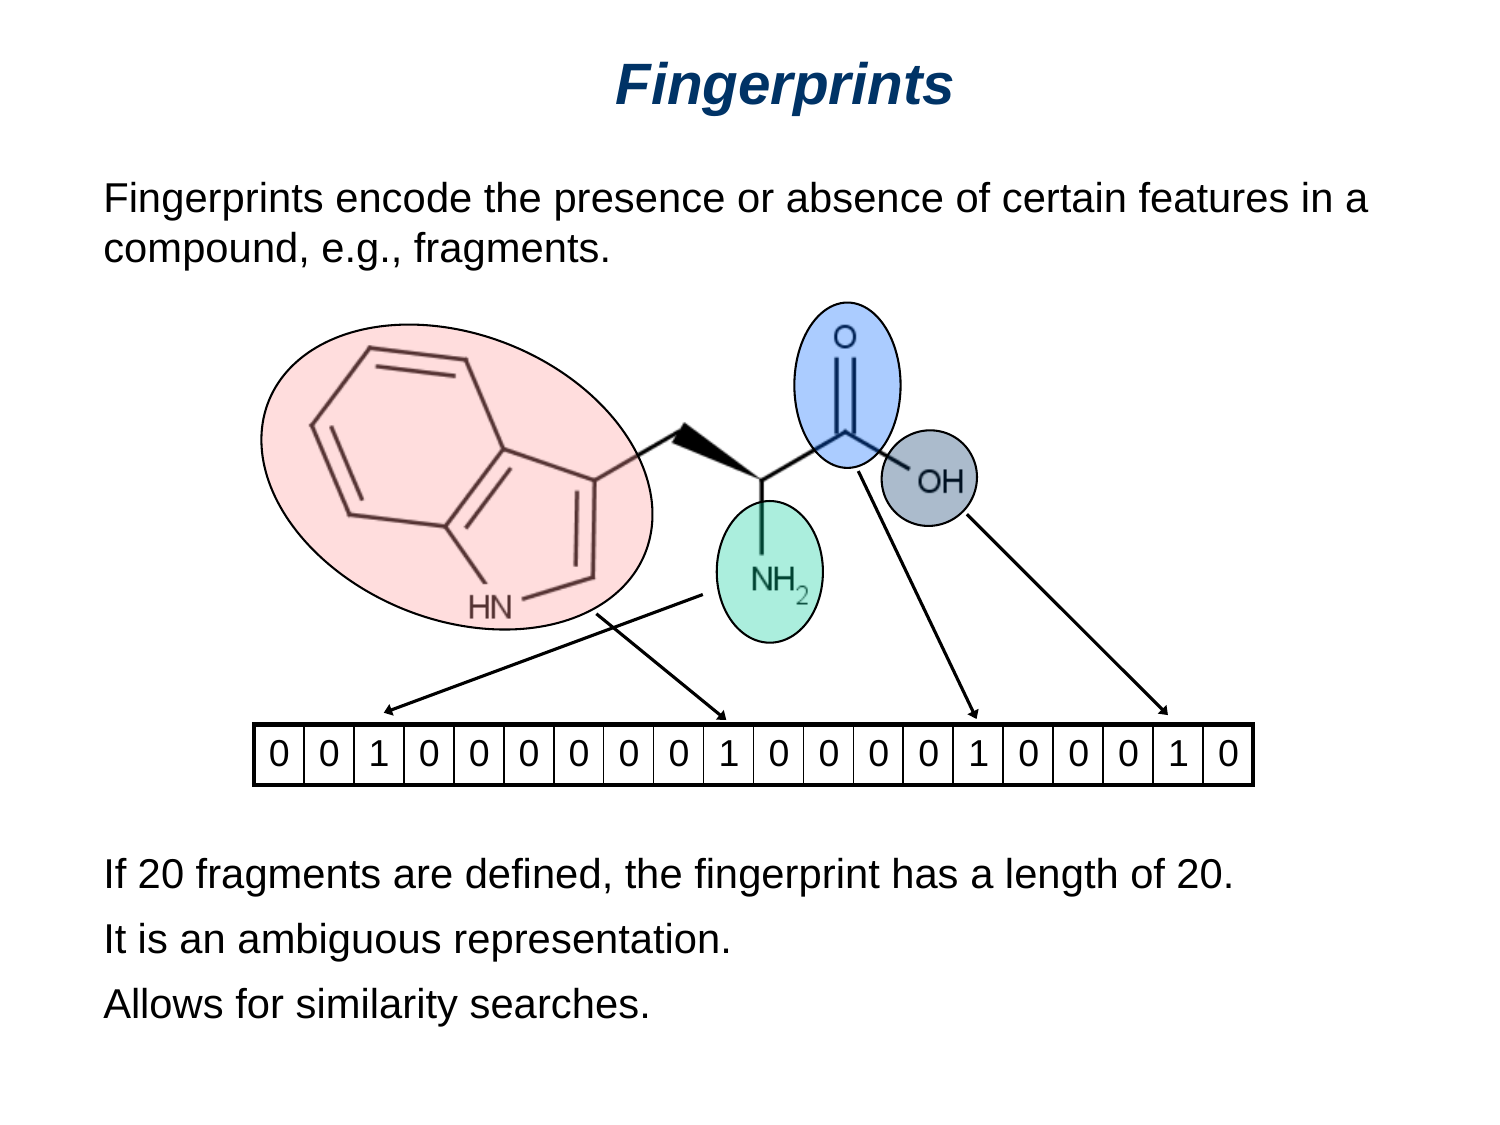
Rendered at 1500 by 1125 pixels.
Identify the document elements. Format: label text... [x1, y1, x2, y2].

picture [302, 311, 973, 633]
text_box Fingerprints encode the presence or absence of certain features in a compound, e.g., fragments. [88, 163, 1436, 279]
table_header 0 [754, 727, 803, 783]
table_header 0 [1204, 727, 1251, 783]
table_header 0 [904, 727, 952, 783]
table_header 0 [405, 727, 453, 783]
table_header 0 [1104, 727, 1152, 783]
table_header 0 [854, 727, 902, 783]
text_box Fingerprints [112, 47, 1459, 126]
table_header 1 [704, 727, 753, 783]
table_header 0 [604, 727, 653, 783]
text_box [383, 640, 581, 716]
table_header 0 [305, 727, 353, 783]
table_header 0 [256, 727, 303, 783]
table_header 0 [555, 727, 603, 783]
text_box [938, 640, 979, 719]
text_box [976, 523, 1168, 716]
table_header 0 [1004, 727, 1052, 783]
table_header 0 [455, 727, 503, 783]
table_header 0 [804, 727, 853, 783]
table_header 1 [954, 727, 1002, 783]
text_box If 20 fragments are defined, the fingerprint has a length of 20. It is an ambiguous representation. Allows for similarity searches. [88, 839, 1436, 1034]
text_box [261, 361, 297, 532]
table_header 0 [505, 727, 553, 783]
table_header 1 [355, 727, 403, 783]
text_box [628, 640, 727, 721]
table_header 0 [654, 727, 703, 783]
table_header 0 [1054, 727, 1102, 783]
text_box [825, 302, 870, 310]
table_header 1 [1154, 727, 1202, 783]
